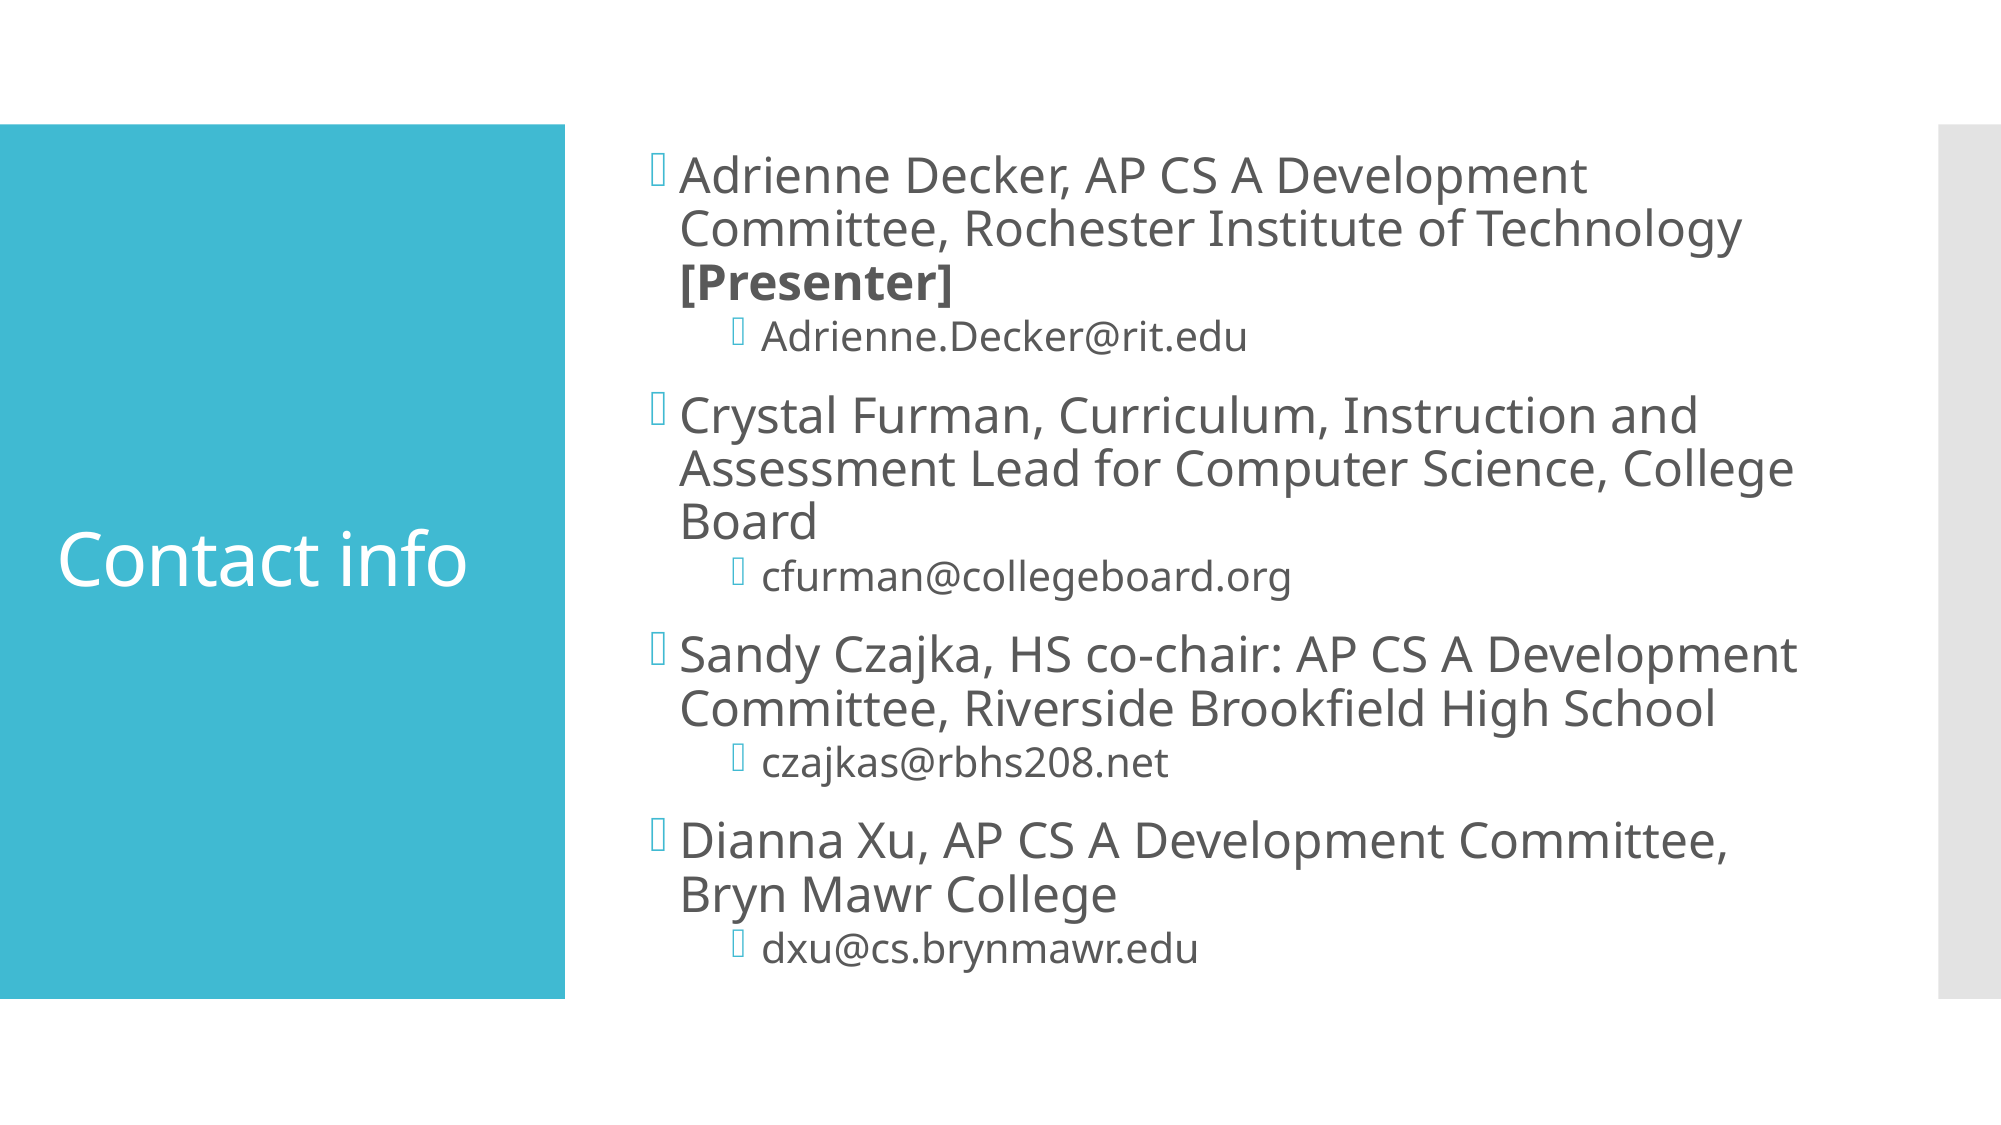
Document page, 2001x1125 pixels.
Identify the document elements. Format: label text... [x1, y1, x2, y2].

title Contact info [41, 184, 525, 940]
list Adrienne Decker, AP CS A Development Committee, Rochester Institute of Technology [Presenter] Adrienne.Decker@rit.edu Crystal Furman, Curriculum, Instruction and Assessment Lead for Computer Science, College Board cfurman@collegeboard.org Sandy Czajka, HS co-chair: AP CS A Development Committee, Riverside Brookfield High School czajkas@rbhs208.net Dianna Xu, AP CS A Development Committee, Bryn Mawr College dxu@cs.brynmawr.edu [634, 141, 1835, 982]
